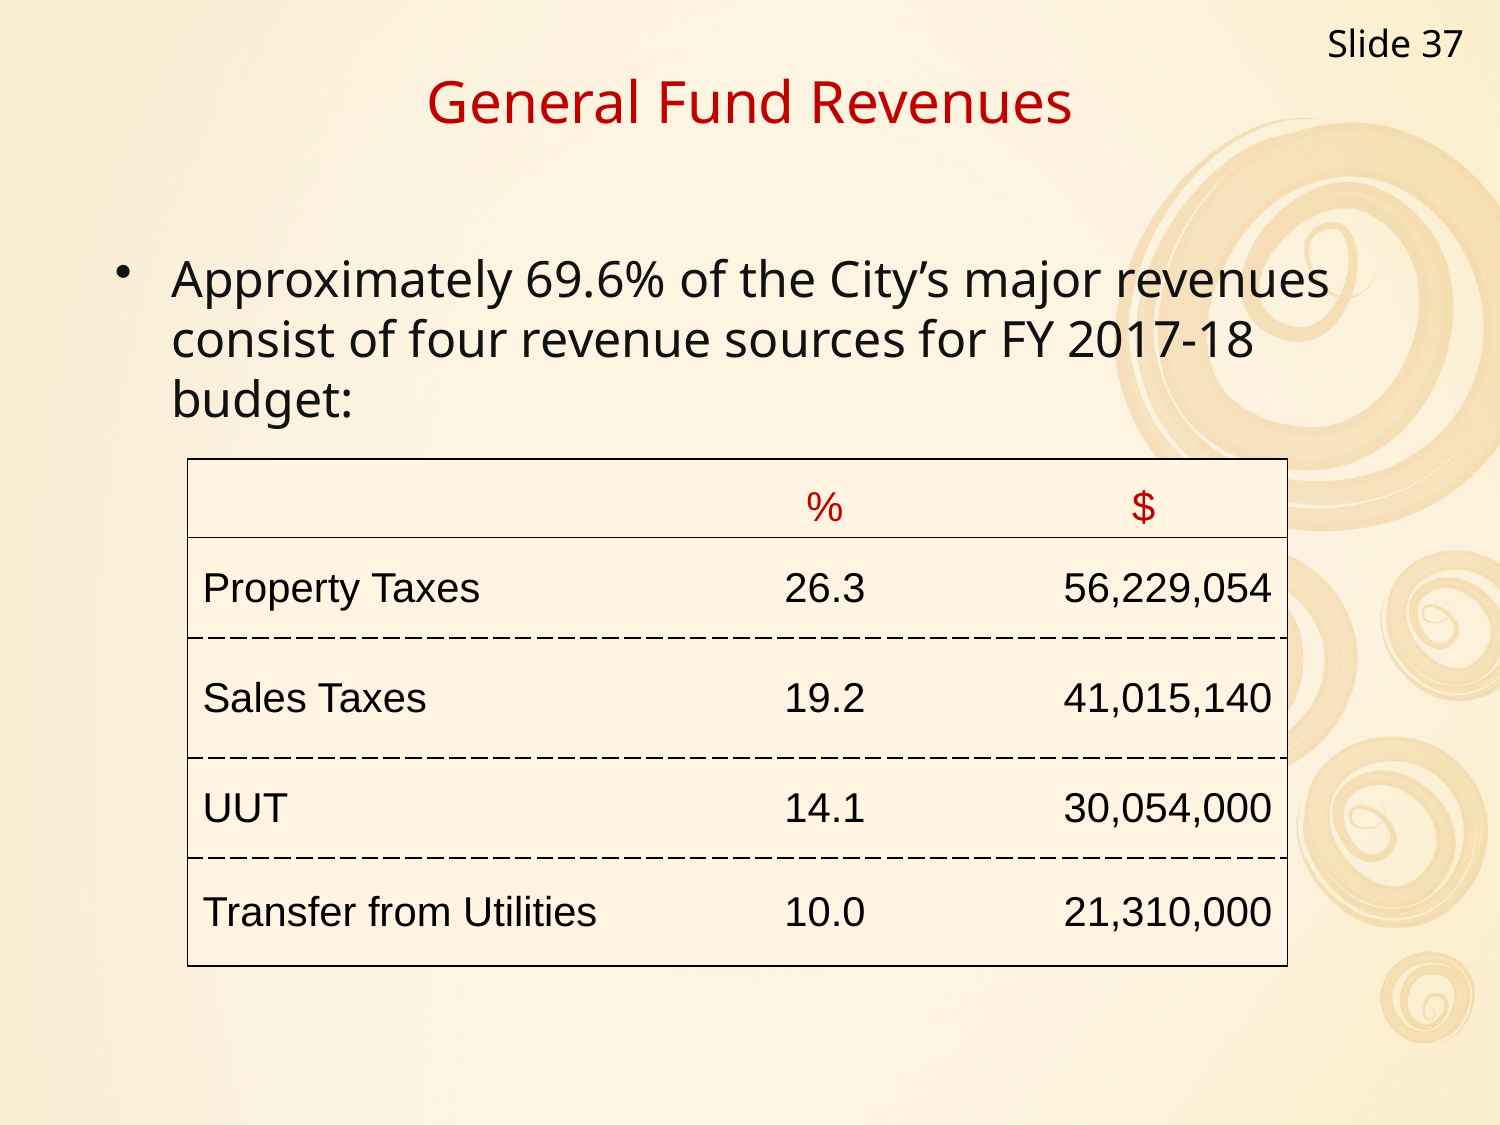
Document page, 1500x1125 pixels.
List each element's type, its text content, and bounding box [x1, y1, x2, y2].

table_cell Sales Taxes [188, 638, 650, 758]
table_cell 26.3 [650, 538, 1000, 638]
table_header [188, 460, 650, 537]
picture [0, 0, 1500, 1125]
table_cell 56,229,054 [1000, 538, 1287, 638]
table_cell 41,015,140 [1000, 638, 1287, 758]
list Approximately 69.6% of the City’s major revenues consist of four revenue sources for FY 2017-18 budget: [99, 149, 1400, 425]
table_cell UUT [188, 758, 650, 858]
table_cell Property Taxes [188, 538, 650, 638]
table_cell 30,054,000 [1000, 758, 1287, 858]
table_cell 19.2 [650, 638, 1000, 758]
table_header $ [1000, 460, 1287, 537]
text_box General Fund Revenues [74, 24, 1425, 175]
table_header % [650, 460, 1000, 537]
table_cell Transfer from Utilities [188, 858, 650, 965]
table_cell 21,310,000 [1000, 858, 1287, 965]
slide_number Slide 37 [1312, 12, 1500, 88]
table_cell 10.0 [650, 858, 1000, 965]
table_cell 14.1 [650, 758, 1000, 858]
